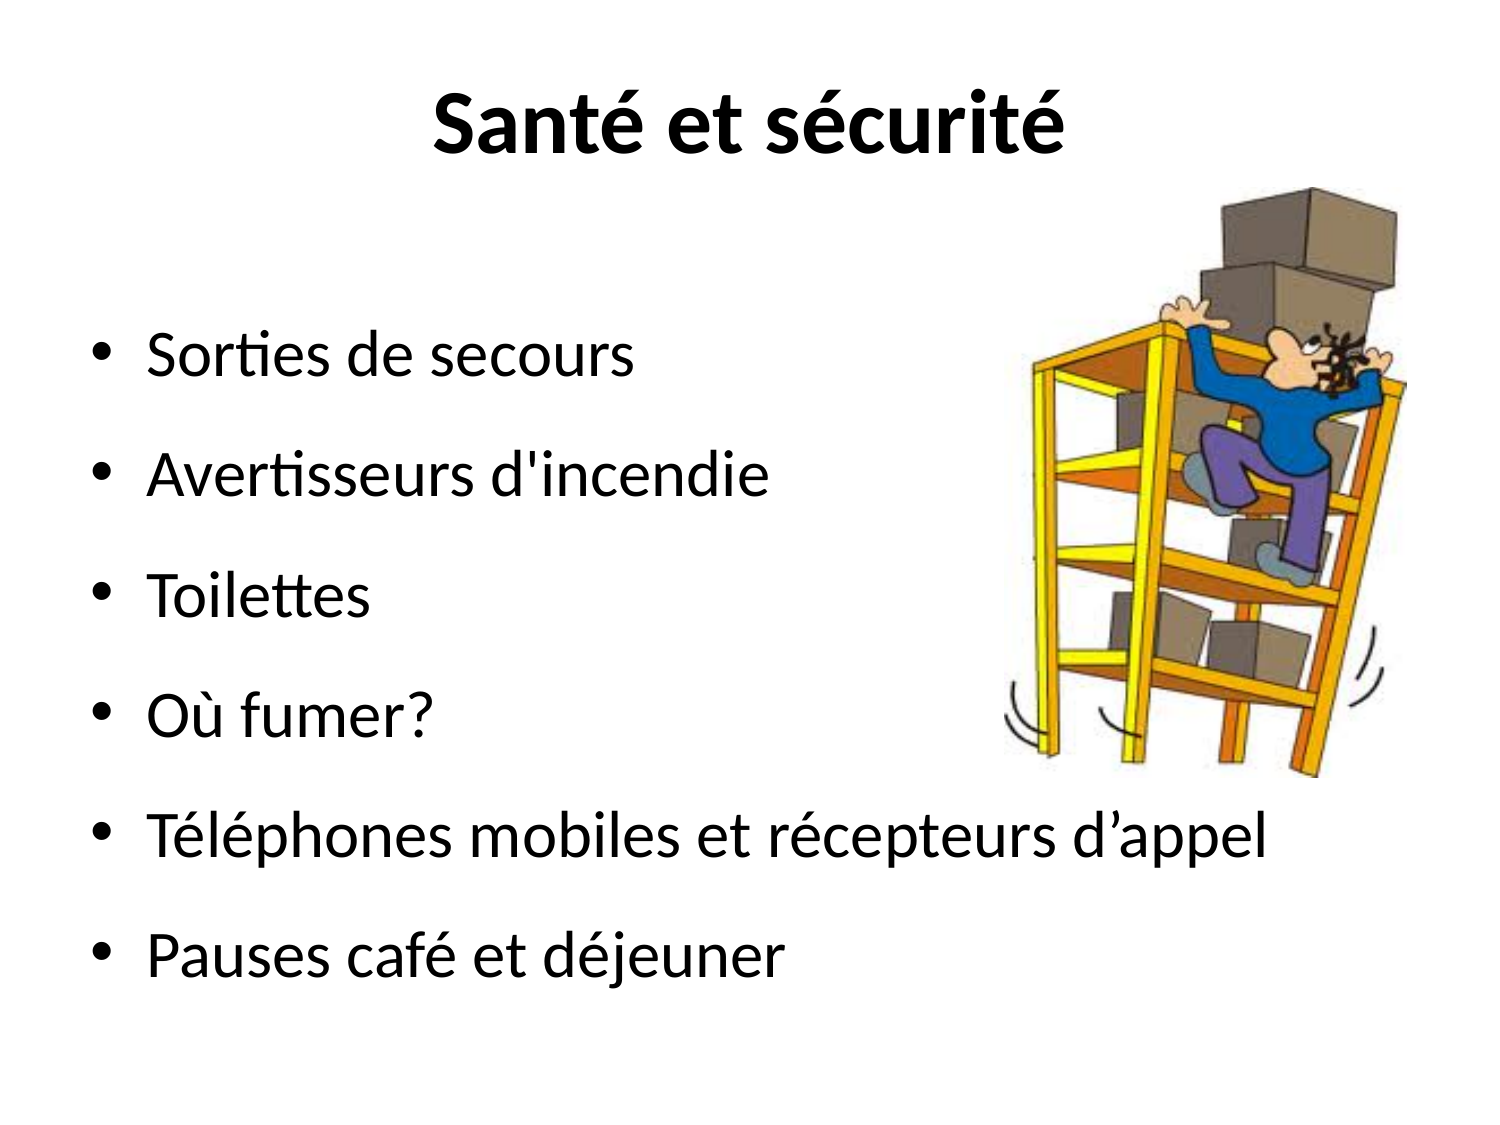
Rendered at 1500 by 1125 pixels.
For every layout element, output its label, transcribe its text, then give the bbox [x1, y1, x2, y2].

title Santé et sécurité [75, 45, 1425, 188]
list Sorties de secours Avertisseurs d'incendie Toilettes Où fumer? Téléphones mobiles et récepteurs d’appel Pauses café et déjeuner [75, 262, 1425, 1005]
picture [1004, 187, 1407, 778]
